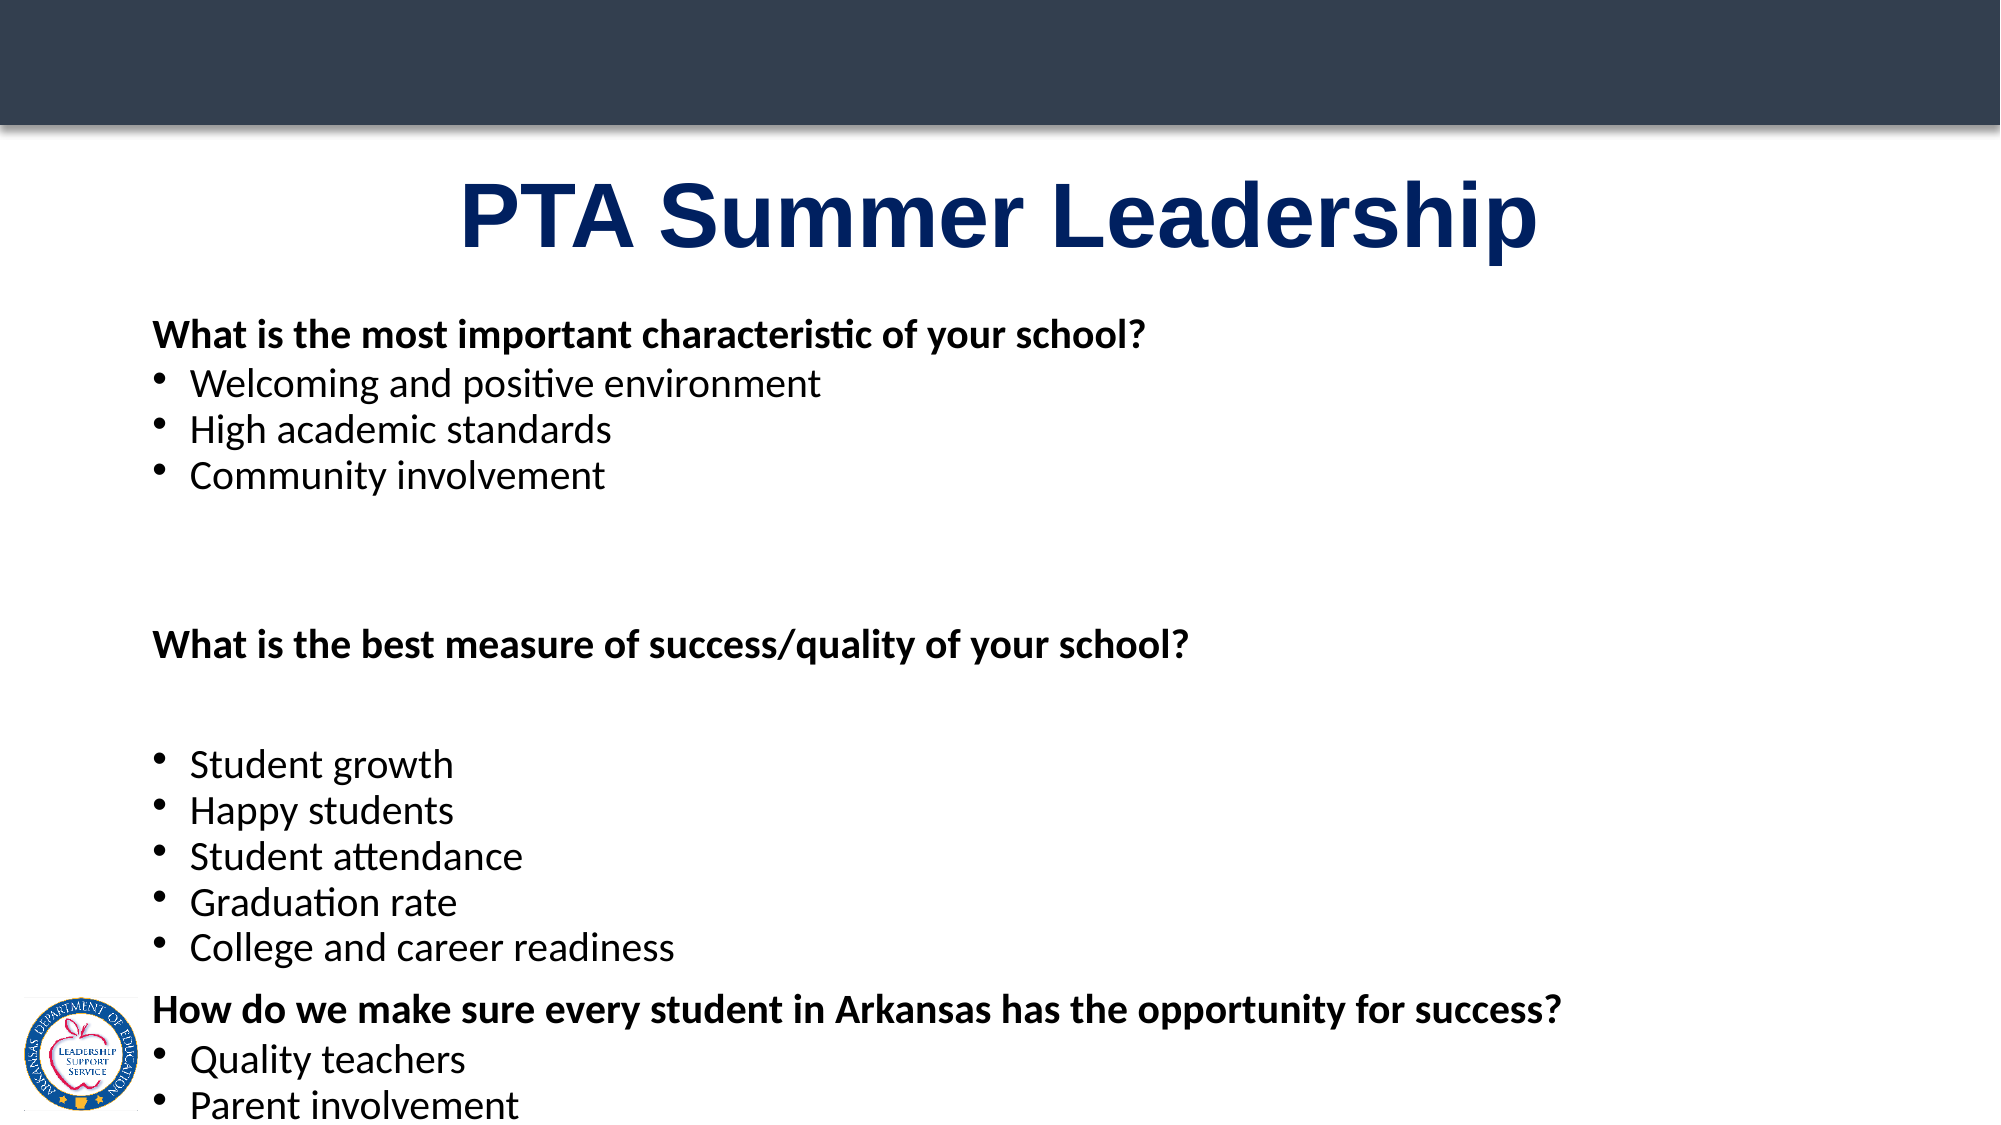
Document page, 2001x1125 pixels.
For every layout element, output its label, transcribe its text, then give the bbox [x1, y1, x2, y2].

text_box [0, 0, 2000, 126]
picture [24, 997, 138, 1111]
title PTA Summer Leadership [137, 139, 1863, 278]
list What is the most important characteristic of your school? Welcoming and positive environment High academic standards Community involvement What is the best measure of success/quality of your school? Student growth Happy students Student attendance Graduation rate College and career readiness How do we make sure every student in Arkansas has the opportunity for success? Quality teachers Parent involvement More funding [137, 299, 1863, 1068]
